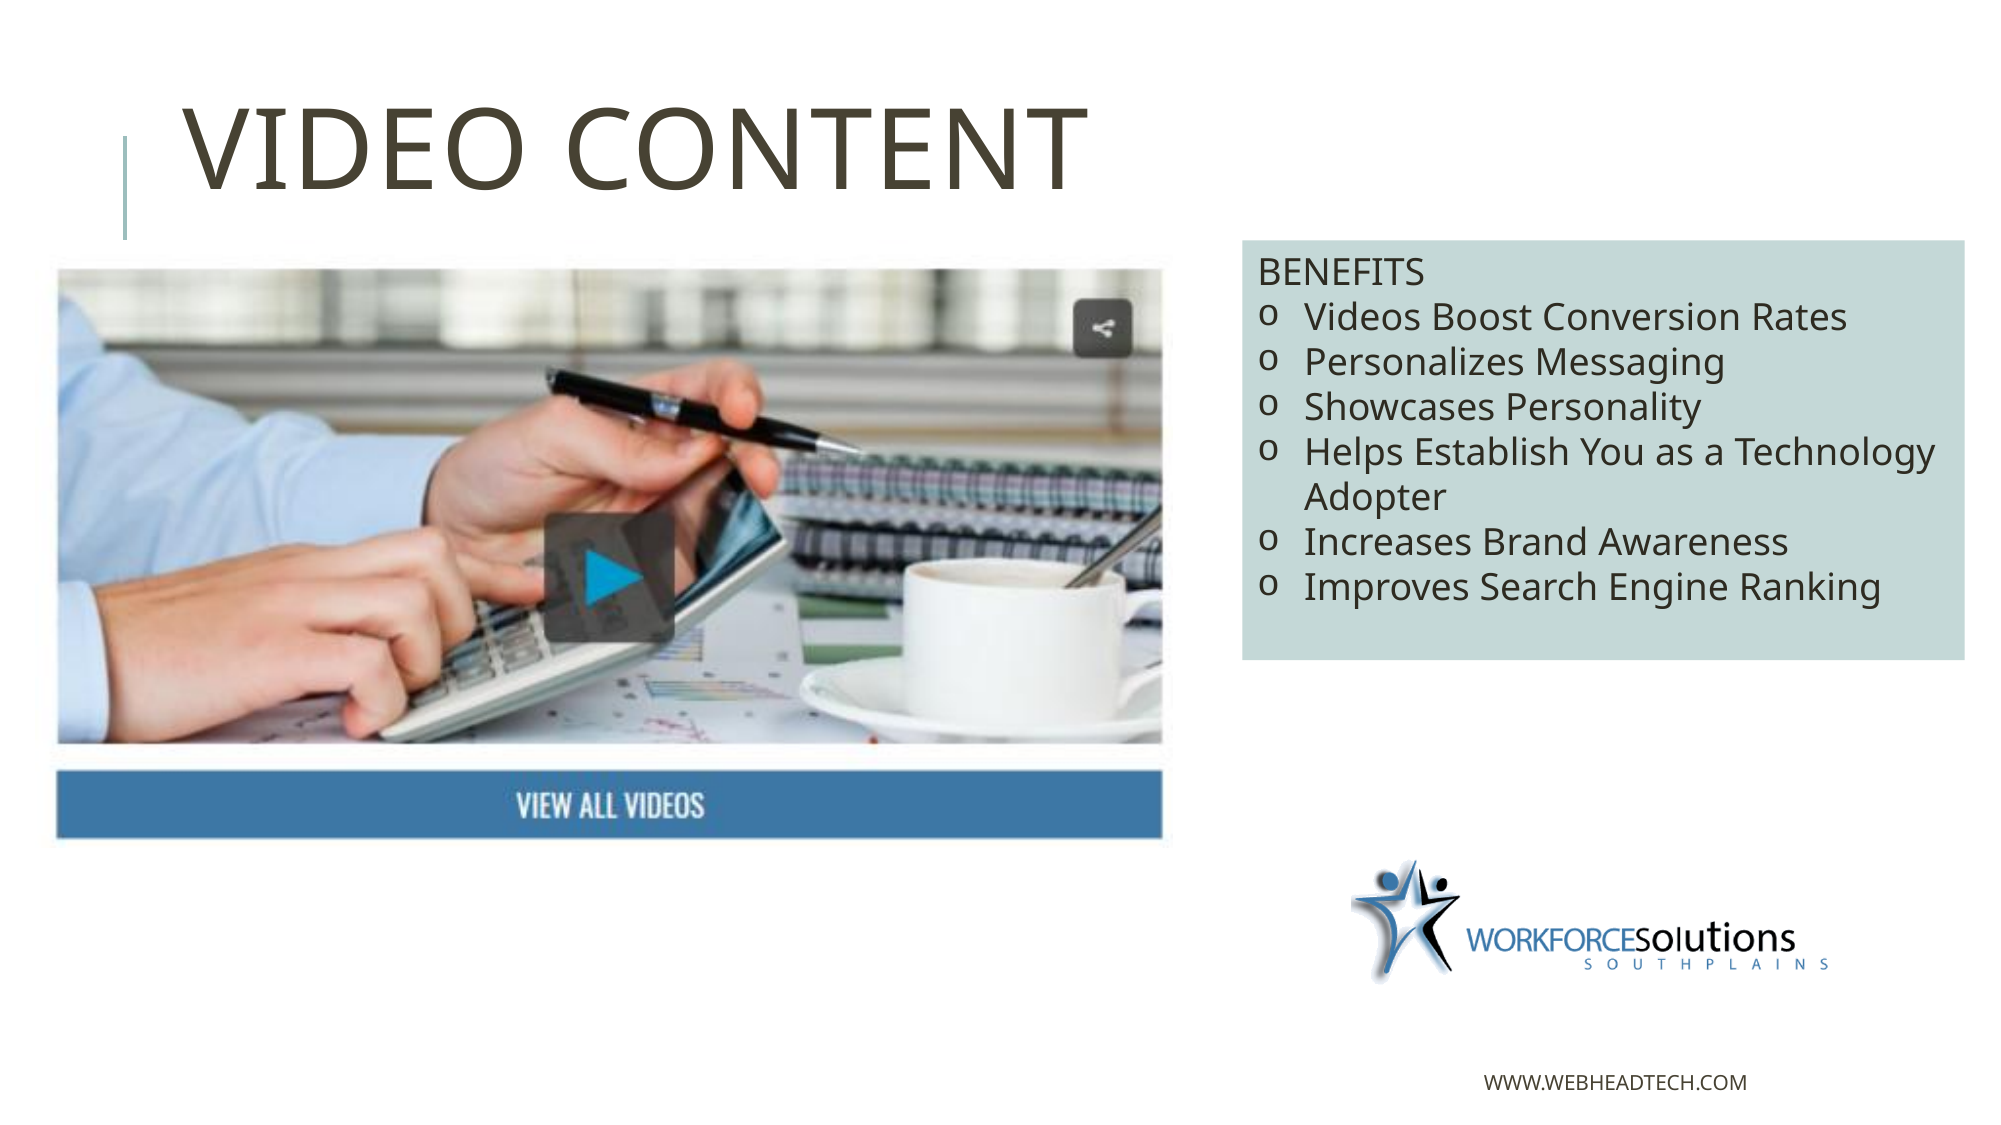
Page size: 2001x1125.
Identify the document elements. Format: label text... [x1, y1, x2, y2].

footer www.webheadtech.com [794, 1061, 1763, 1107]
text_box BENEFITS Videos Boost Conversion Rates Personalizes Messaging Showcases Personality Helps Establish You as a Technology Adopter Increases Brand Awareness Improves Search Engine Ranking [1242, 240, 1965, 661]
picture [1320, 837, 1853, 1011]
title Video content [168, 96, 1763, 342]
picture [34, 240, 1173, 848]
